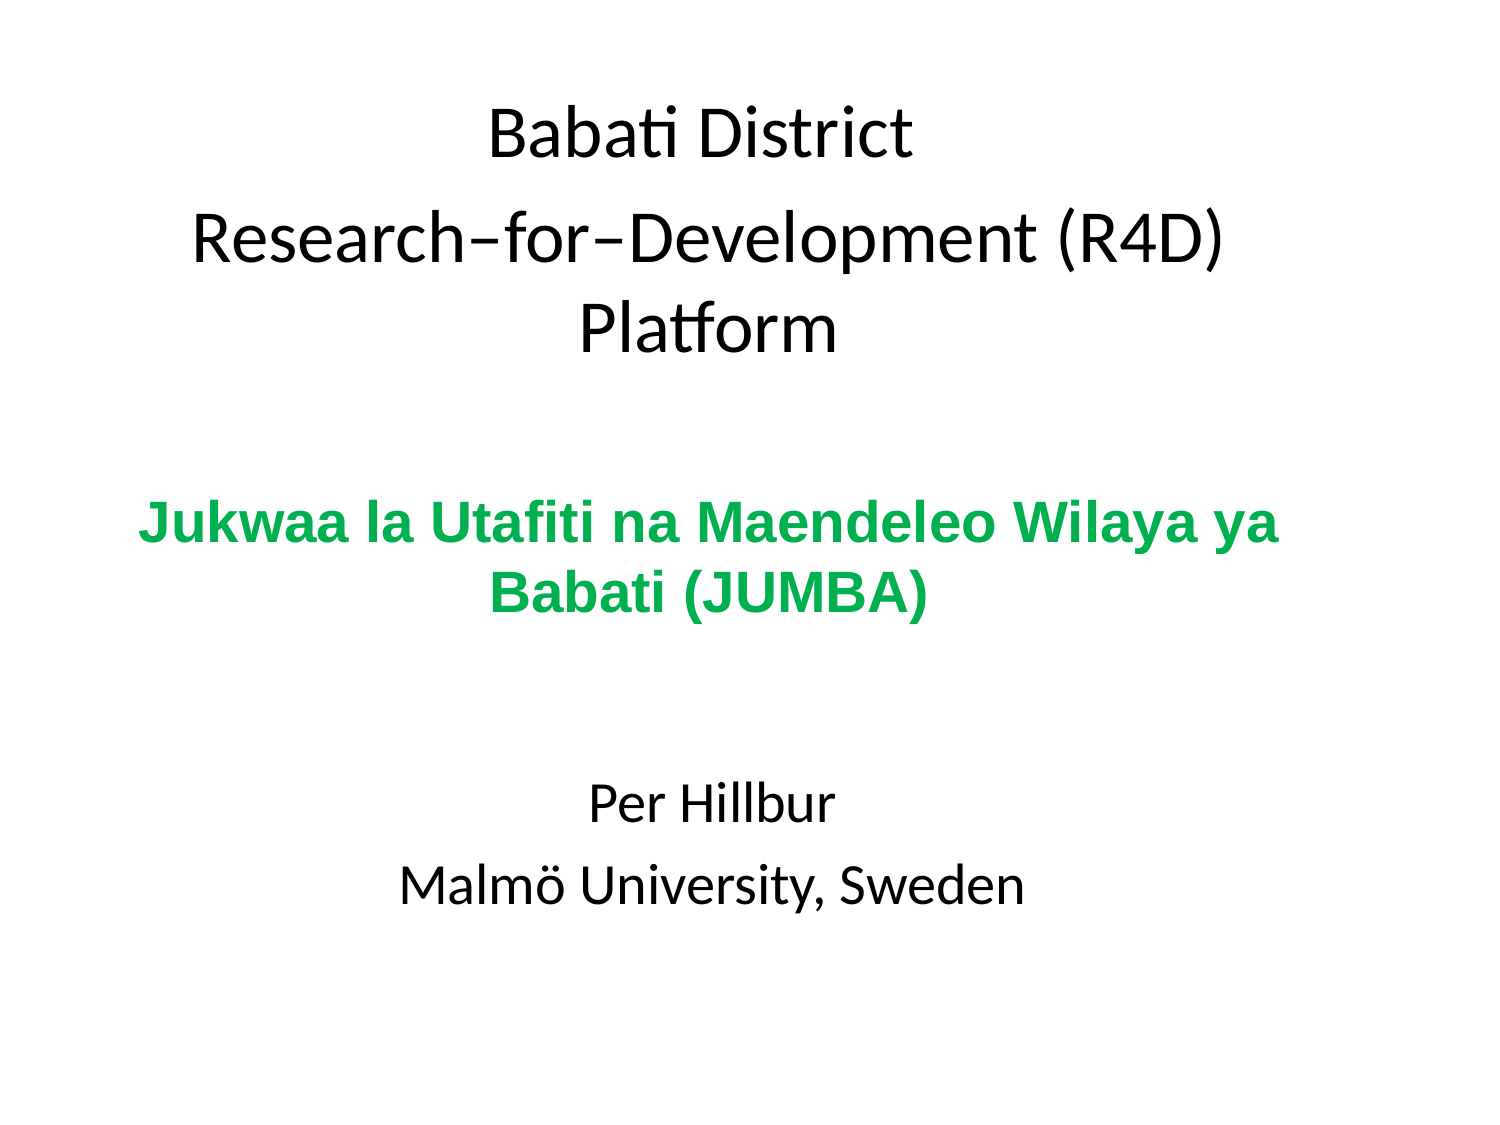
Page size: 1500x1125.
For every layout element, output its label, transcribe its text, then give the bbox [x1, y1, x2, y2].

list Babati District Research–for–Development (R4D) Platform Jukwaa la Utafiti na Maendeleo Wilaya ya Babati (JUMBA) [75, 75, 1325, 288]
list Per Hillbur Malmö University, Sweden [75, 675, 1350, 1125]
